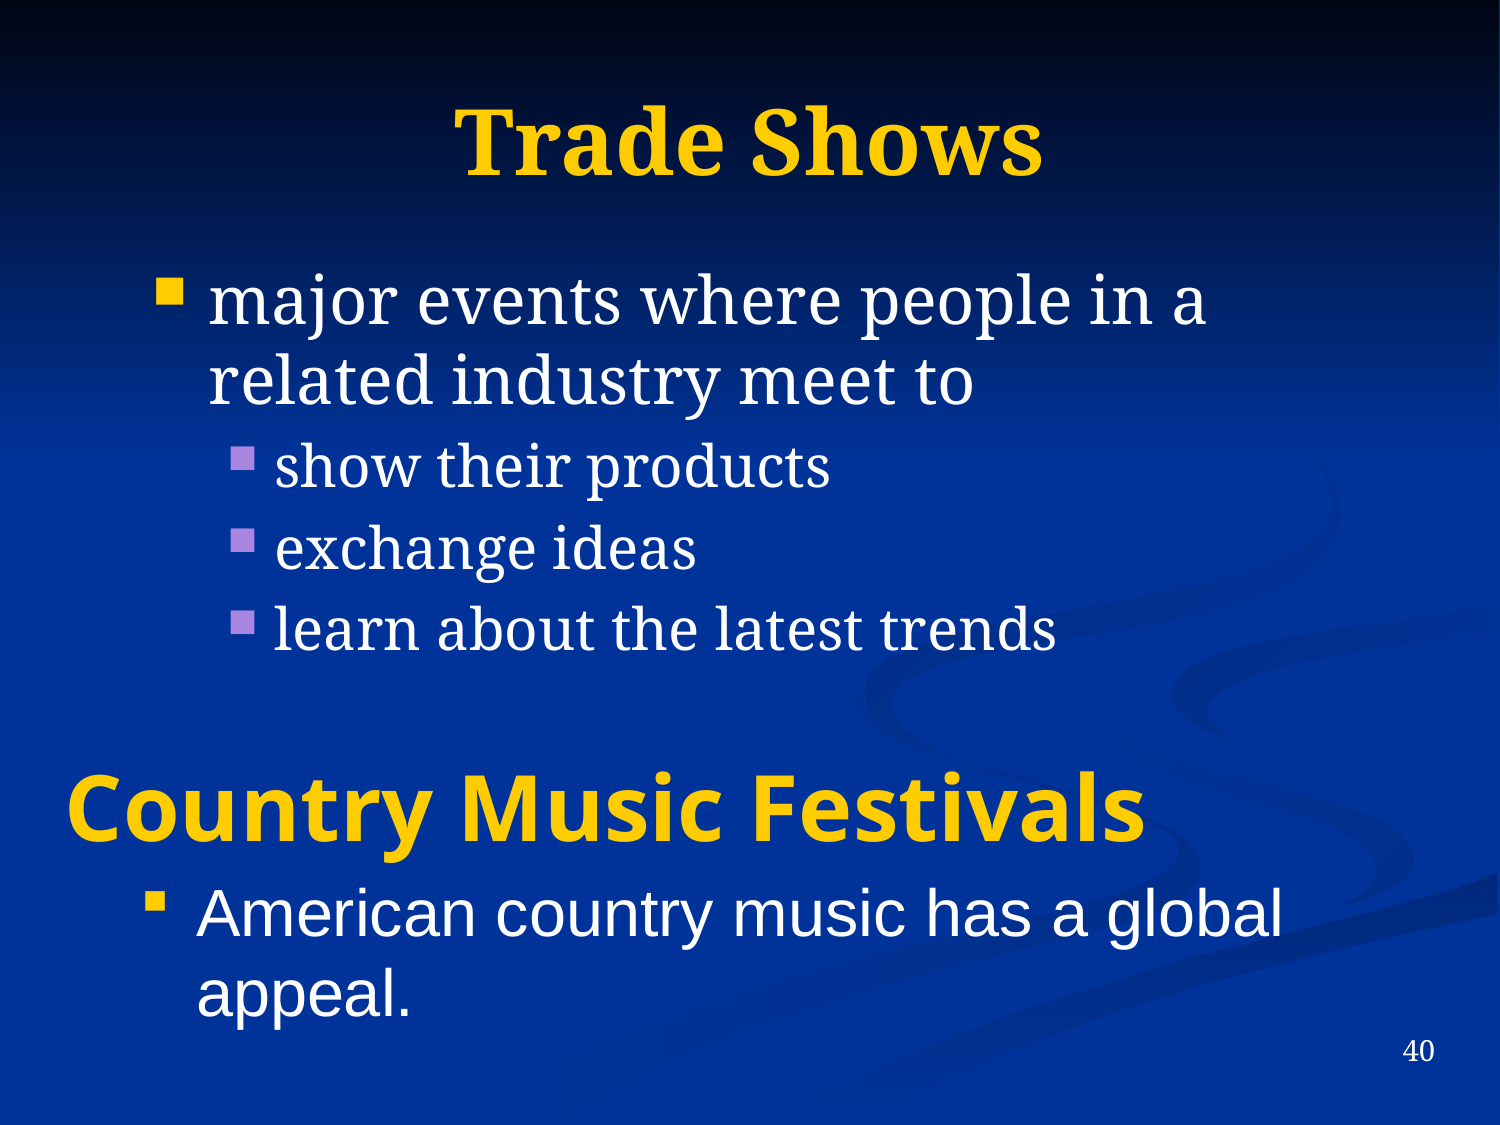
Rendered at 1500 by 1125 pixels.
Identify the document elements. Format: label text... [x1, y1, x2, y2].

text_box American country music has a global appeal. [125, 862, 1439, 1075]
title Trade Shows [74, 44, 1426, 233]
text_box 40 [1137, 1024, 1450, 1103]
text_box Country Music Festivals [49, 687, 1426, 923]
list major events where people in a related industry meet to show their products exchange ideas learn about the latest trends [137, 249, 1452, 726]
